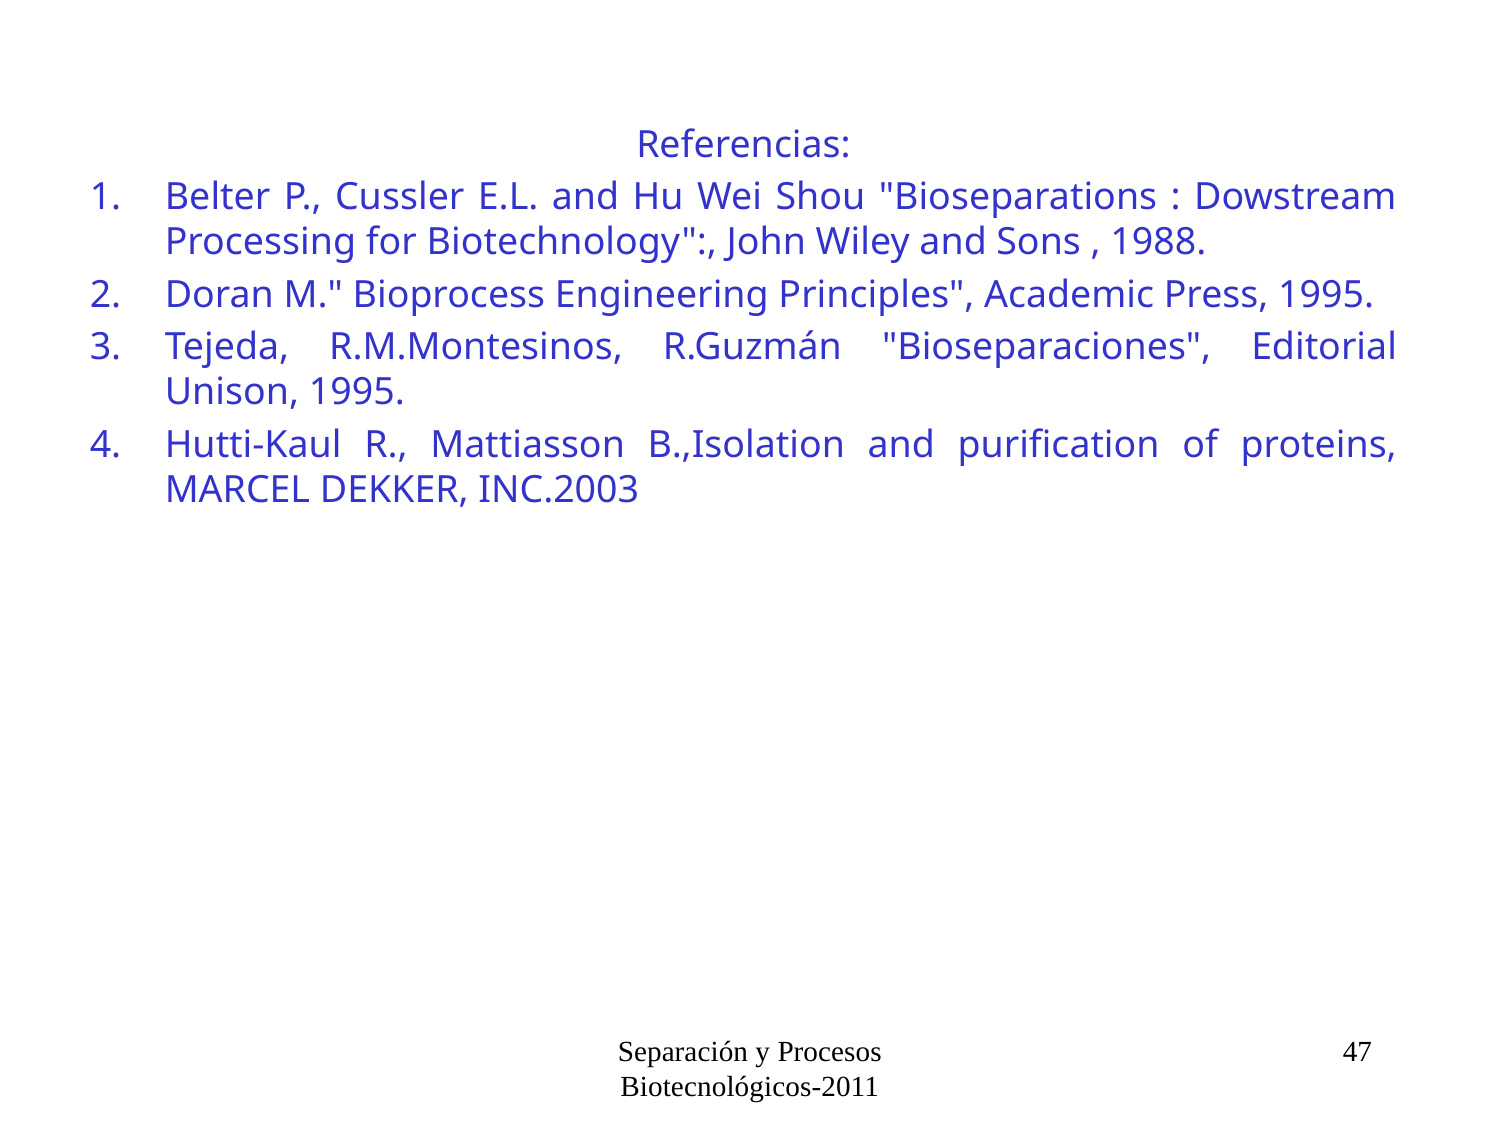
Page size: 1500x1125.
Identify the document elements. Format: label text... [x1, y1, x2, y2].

footer Separación y Procesos Biotecnológicos-2011 [512, 1024, 988, 1101]
text_box Referencias: Belter P., Cussler E.L. and Hu Wei Shou "Bioseparations : Dowstream Processing for Biotechnology":, John Wiley and Sons , 1988. Doran M." Bioprocess Engineering Principles", Academic Press, 1995. Tejeda, R.M.Montesinos, R.Guzmán "Bioseparaciones", Editorial Unison, 1995. Hutti-Kaul R., Mattiasson B.,Isolation and purification of proteins, MARCEL DEKKER, INC.2003 [74, 112, 1413, 634]
slide_number 47 [1074, 1024, 1388, 1101]
